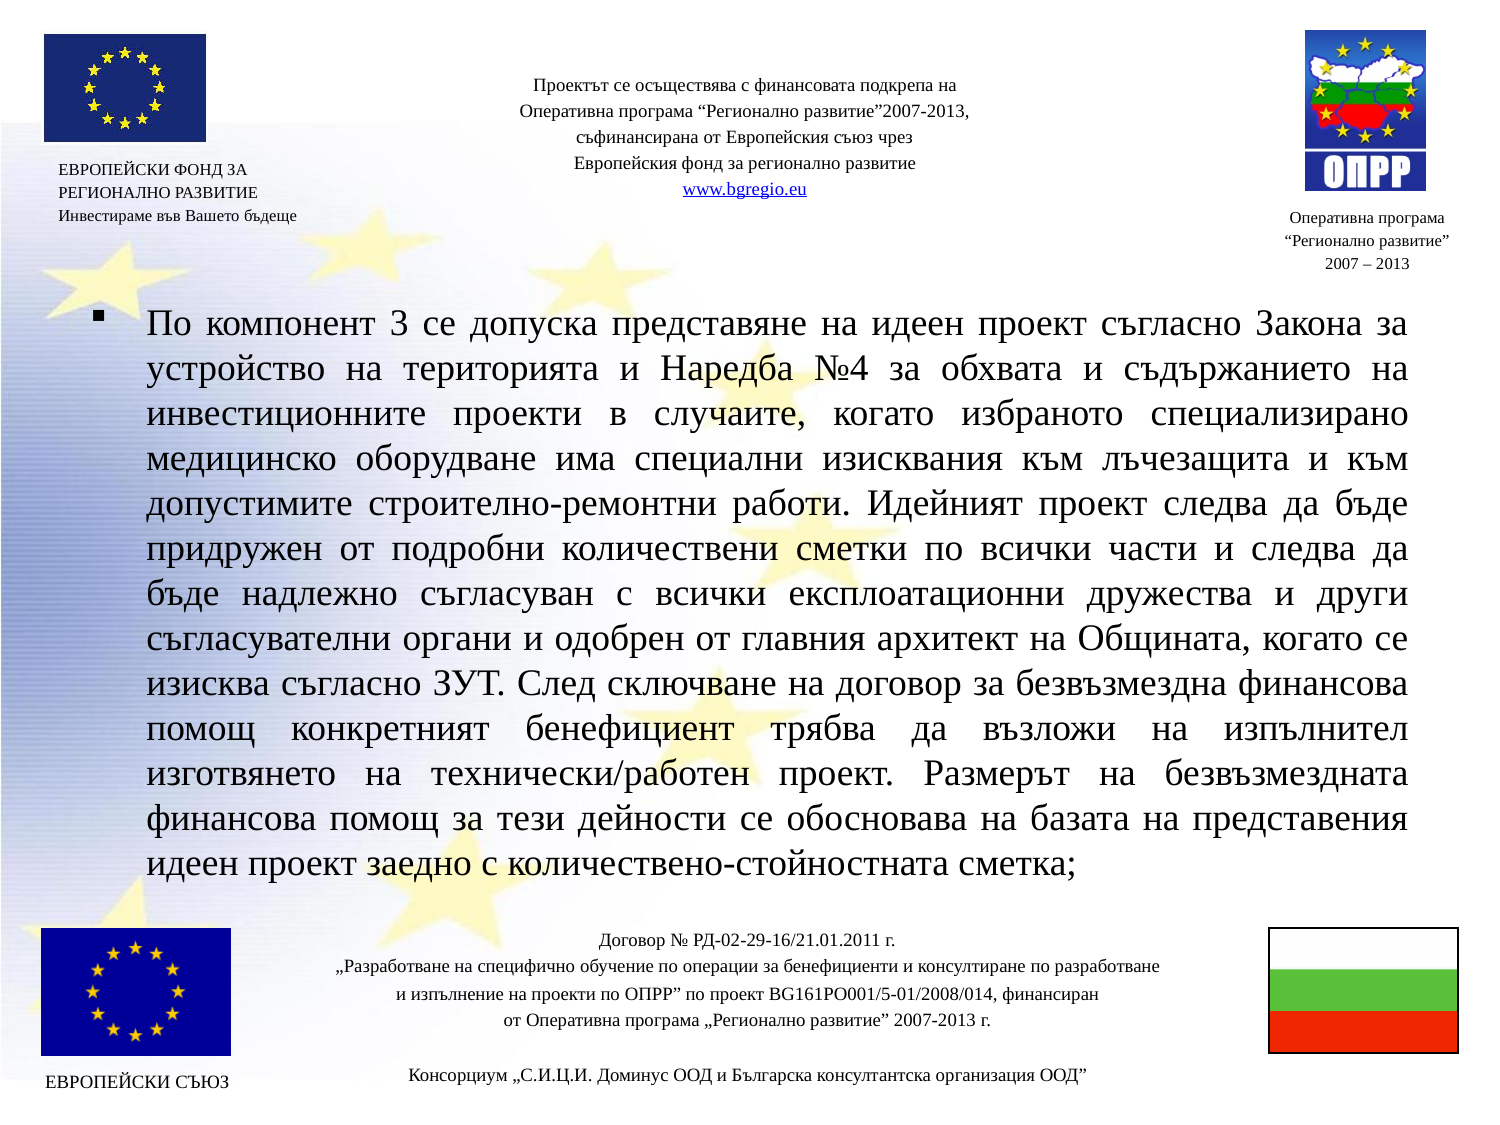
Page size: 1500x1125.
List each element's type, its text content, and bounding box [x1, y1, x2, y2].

list По компонент 3 се допуска представяне на идеен проект съгласно Закона за устройство на територията и Наредба №4 за обхвата и съдържанието на инвестиционните проекти в случаите, когато избраното специализирано медицинско оборудване има специални изисквания към лъчезащита и към допустимите строително-ремонтни работи. Идейният проект следва да бъде придружен от подробни количествени сметки по всички части и следва да бъде надлежно съгласуван с всички експлоатационни дружества и други съгласувателни органи и одобрен от главния архитект на Общината, когато се изисква съгласно ЗУТ. След сключване на договор за безвъзмездна финансова помощ конкретният бенефициент трябва да възложи на изпълнител изготвянето на технически/работен проект. Размерът на безвъзмездната финансова помощ за тези дейности се обосновава на базата на представения идеен проект заедно с количествено-стойностната сметка; [75, 290, 1425, 904]
picture [0, 0, 1500, 1125]
